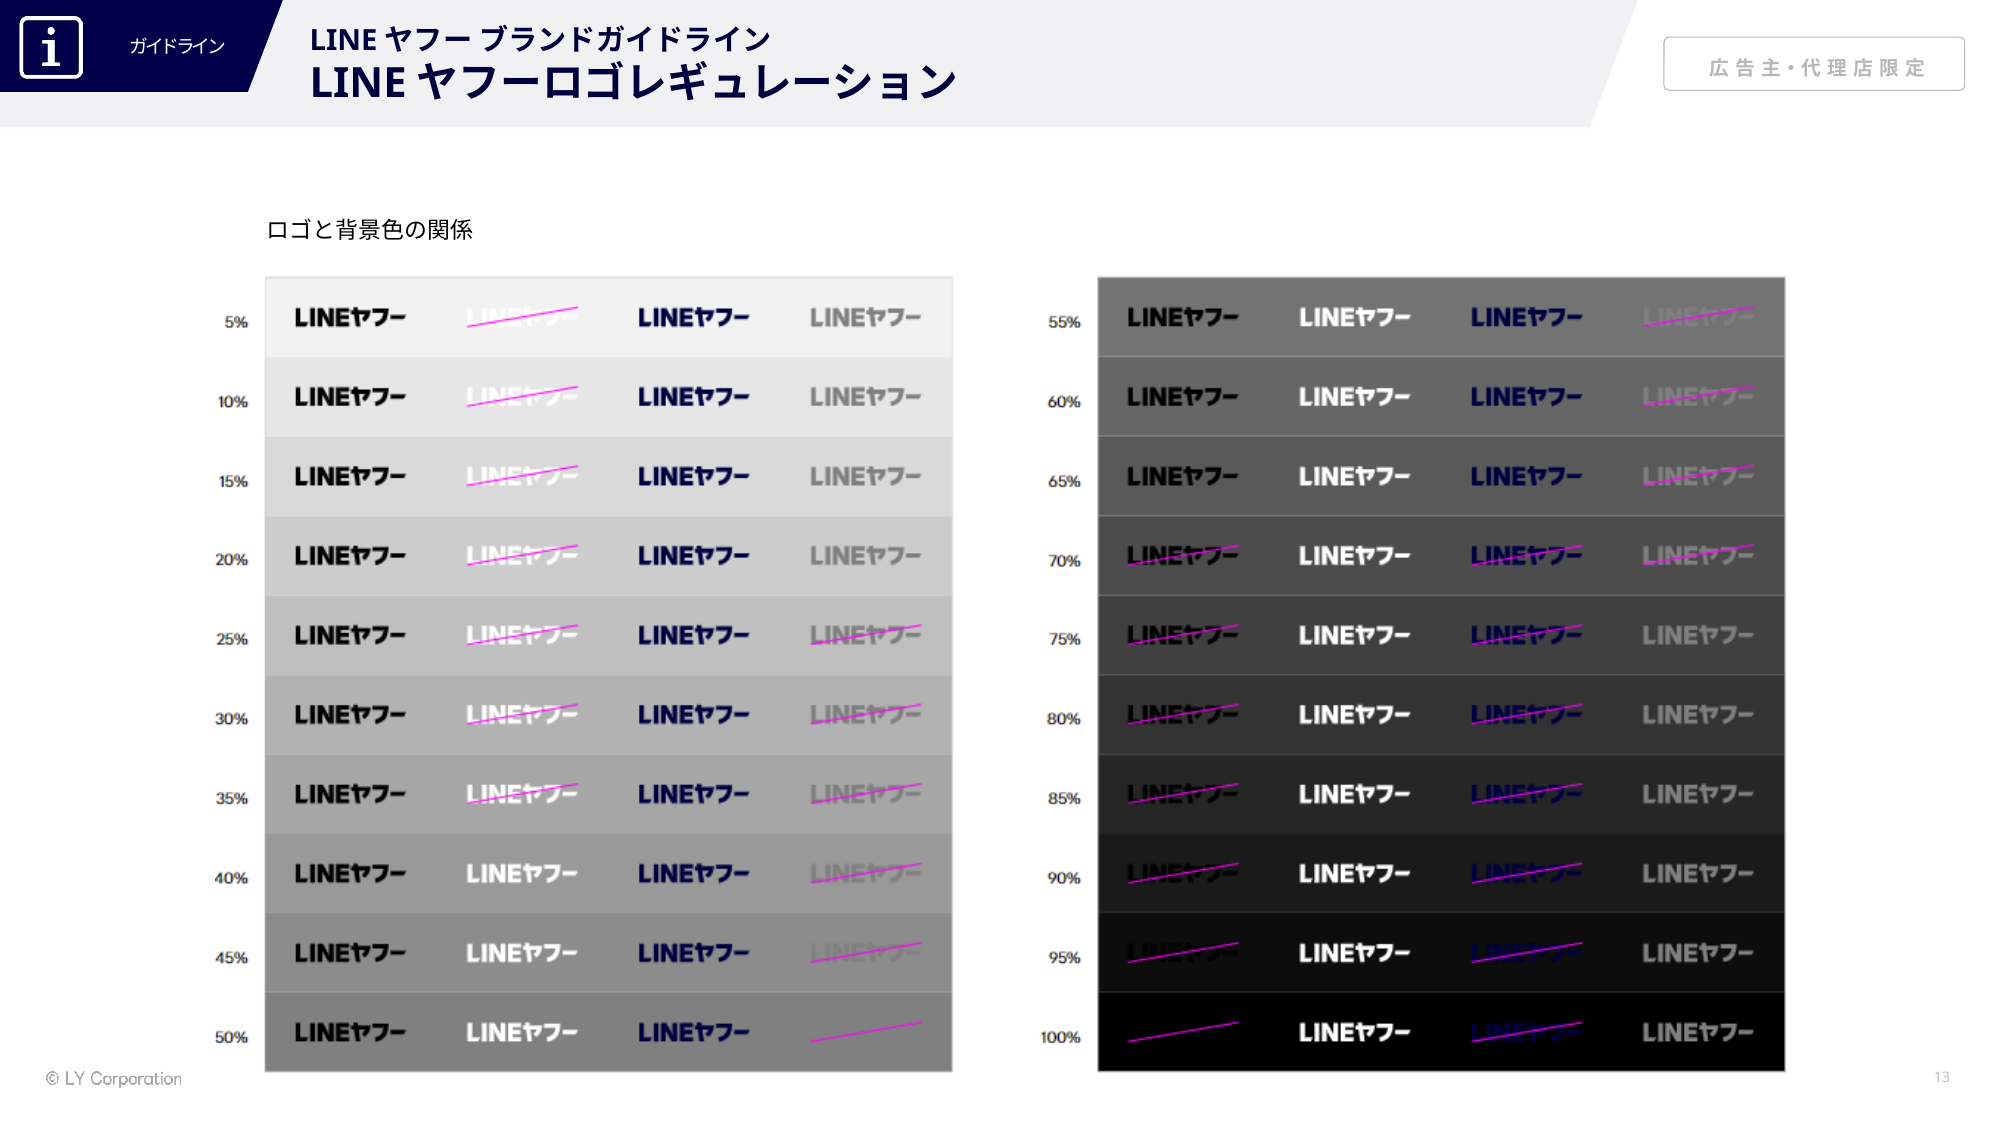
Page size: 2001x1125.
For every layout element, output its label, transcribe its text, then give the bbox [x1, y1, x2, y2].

text_box ロゴと背景色の関係 [251, 208, 489, 251]
picture [215, 263, 1789, 1077]
picture [46, 1071, 181, 1088]
list ガイドライン [129, 11, 272, 79]
text_box LINEヤフー ブランドガイドライン LINEヤフーロゴレギュレーション [309, 21, 2000, 114]
picture [9, 5, 92, 87]
